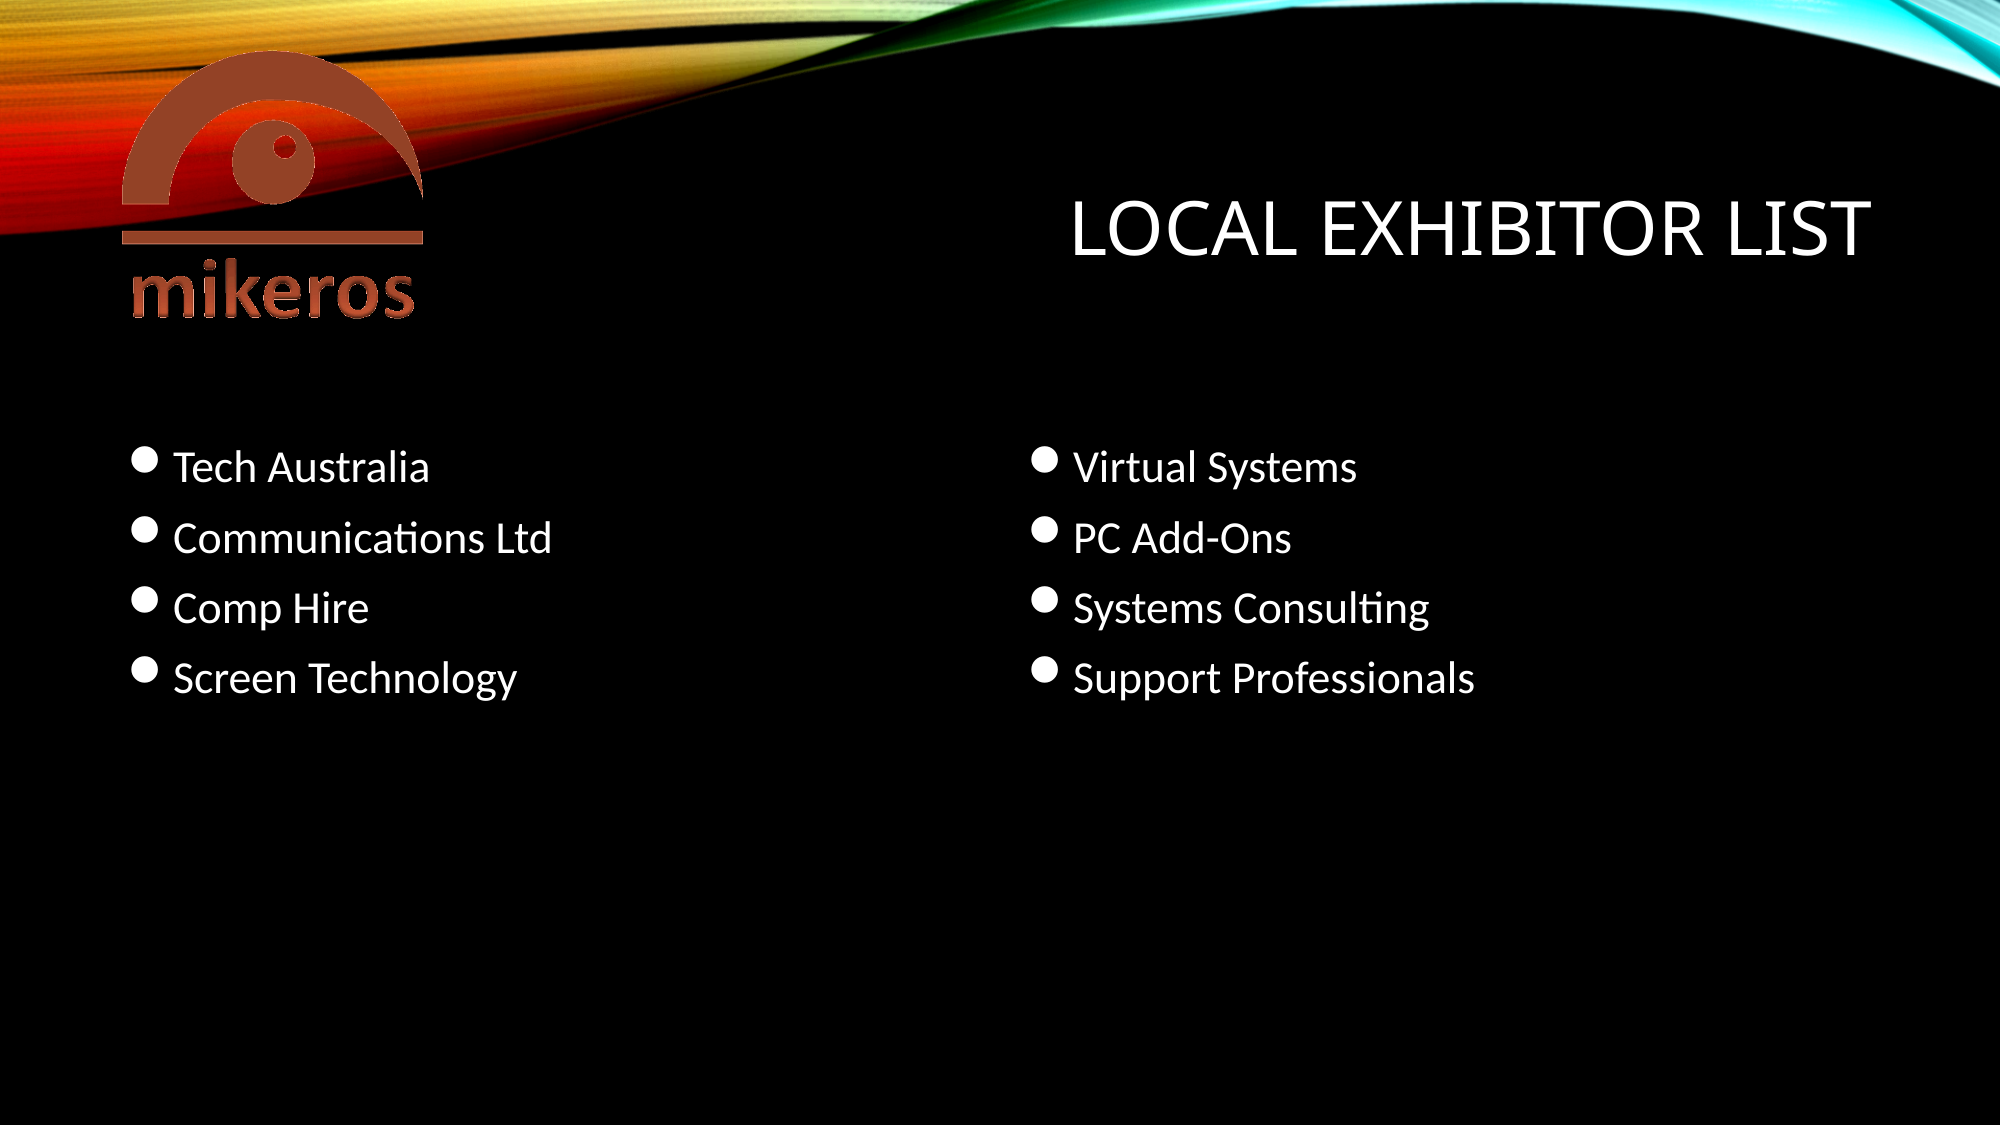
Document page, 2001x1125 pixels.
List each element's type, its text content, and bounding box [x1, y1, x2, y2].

list Virtual Systems PC Add-Ons Systems Consulting Support Professionals [1012, 360, 1888, 1021]
picture [0, 0, 2000, 338]
title Local Exhibitor List [474, 125, 1888, 338]
list Tech Australia Communications Ltd Comp Hire Screen Technology [112, 360, 988, 1021]
